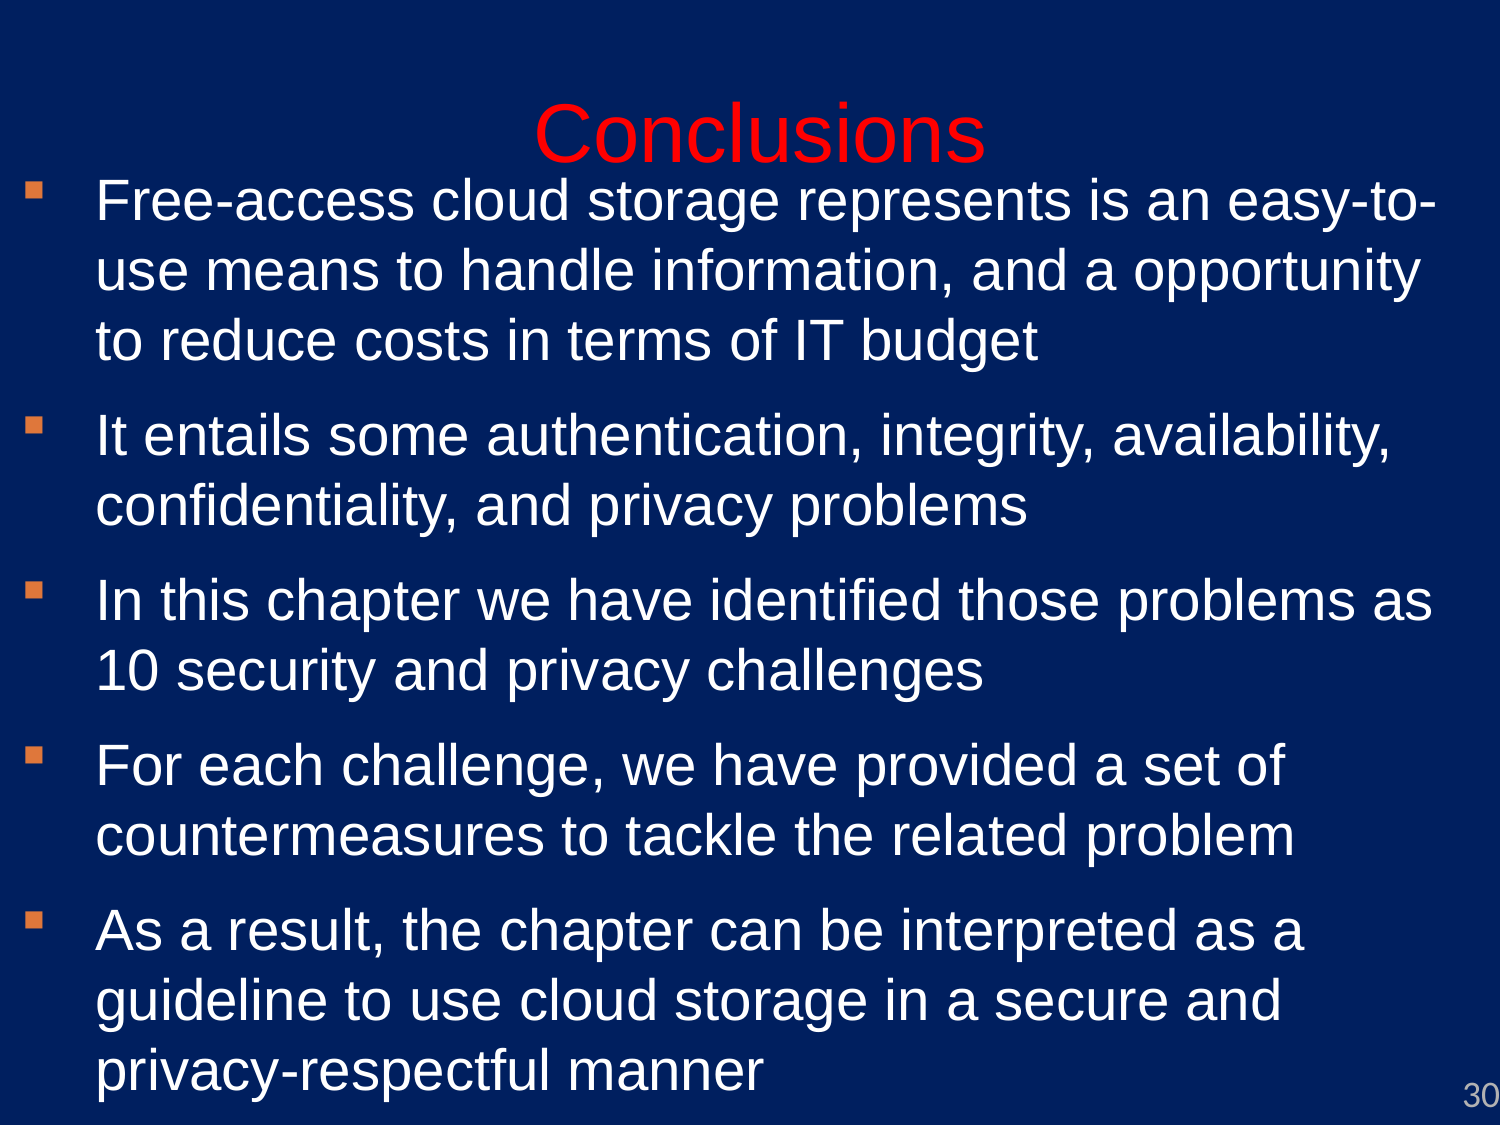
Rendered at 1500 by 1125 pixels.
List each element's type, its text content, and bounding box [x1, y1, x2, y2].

slide_number 30 [1437, 1069, 1500, 1125]
text_box Free-access cloud storage represents is an easy-to-use means to handle information, and a opportunity to reduce costs in terms of IT budget It entails some authentication, integrity, availability, confidentiality, and privacy problems In this chapter we have identified those problems as 10 security and privacy challenges For each challenge, we have provided a set of countermeasures to tackle the related problem As a result, the chapter can be interpreted as a guideline to use cloud storage in a secure and privacy-respectful manner [18, 162, 1456, 1125]
title Conclusions [44, 53, 1456, 162]
